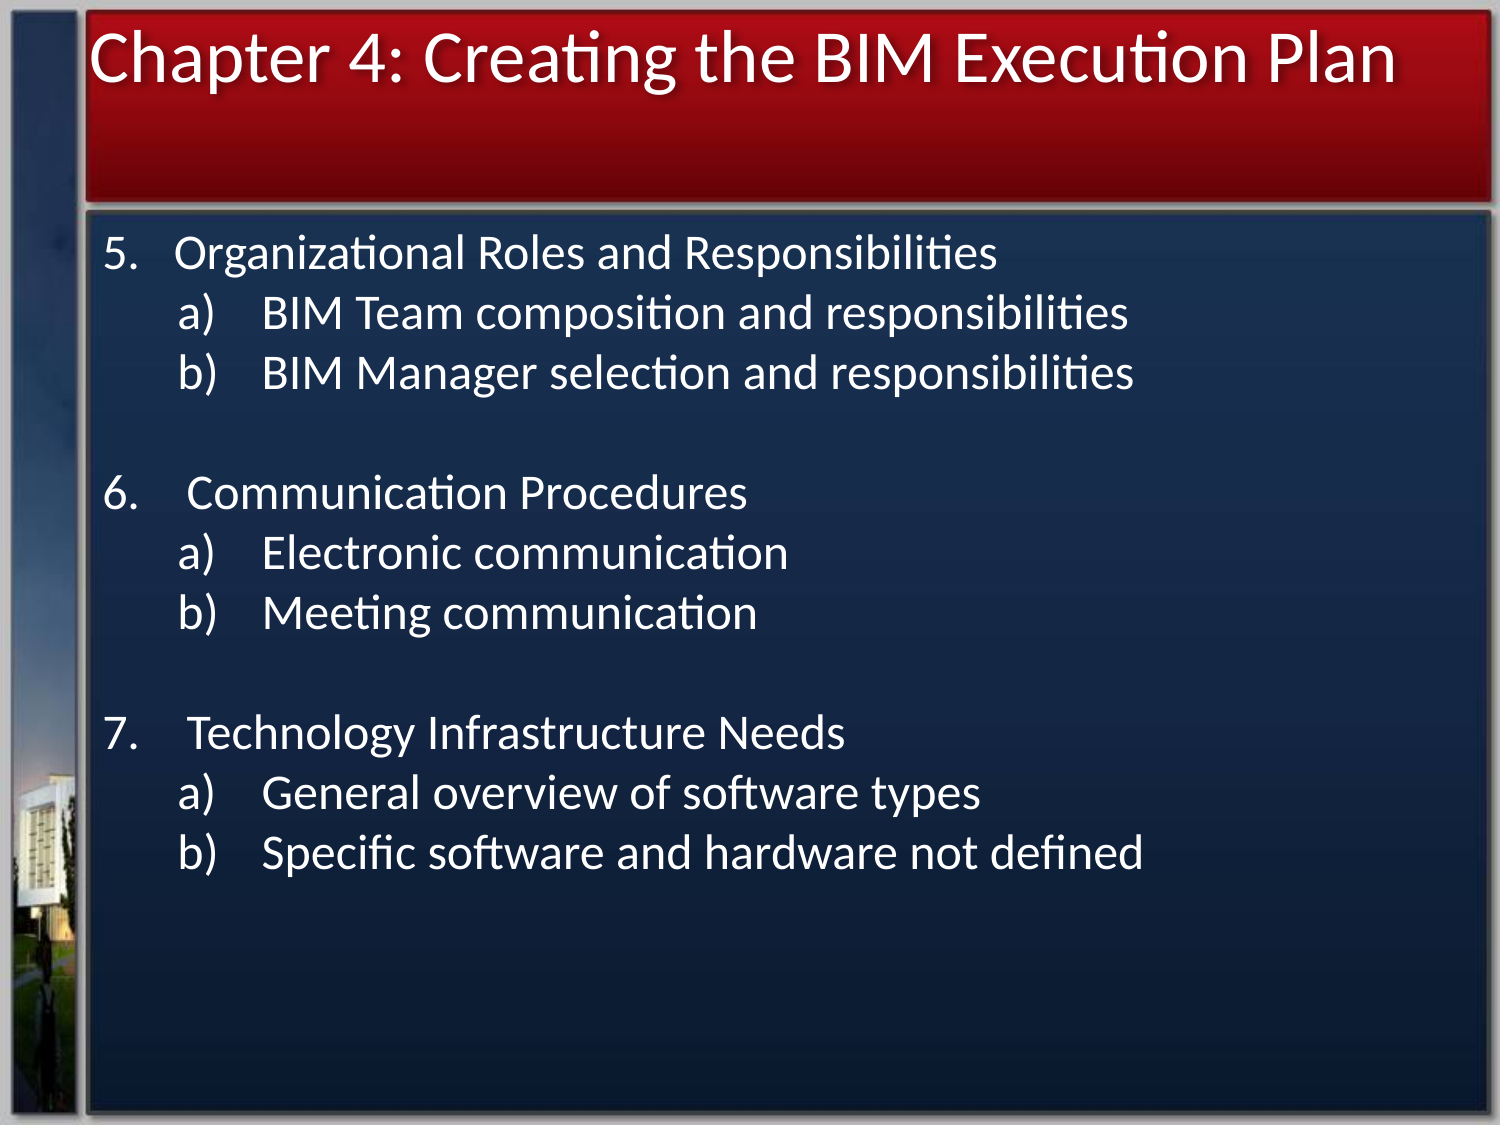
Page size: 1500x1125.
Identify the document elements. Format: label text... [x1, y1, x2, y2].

text_box Chapter 4: Creating the BIM Execution Plan [75, 0, 1463, 105]
picture [0, 0, 1500, 1125]
text_box 5. Organizational Roles and Responsibilities BIM Team composition and responsibilities BIM Manager selection and responsibilities Communication Procedures Electronic communication Meeting communication Technology Infrastructure Needs General overview of software types Specific software and hardware not defined [87, 212, 1475, 888]
